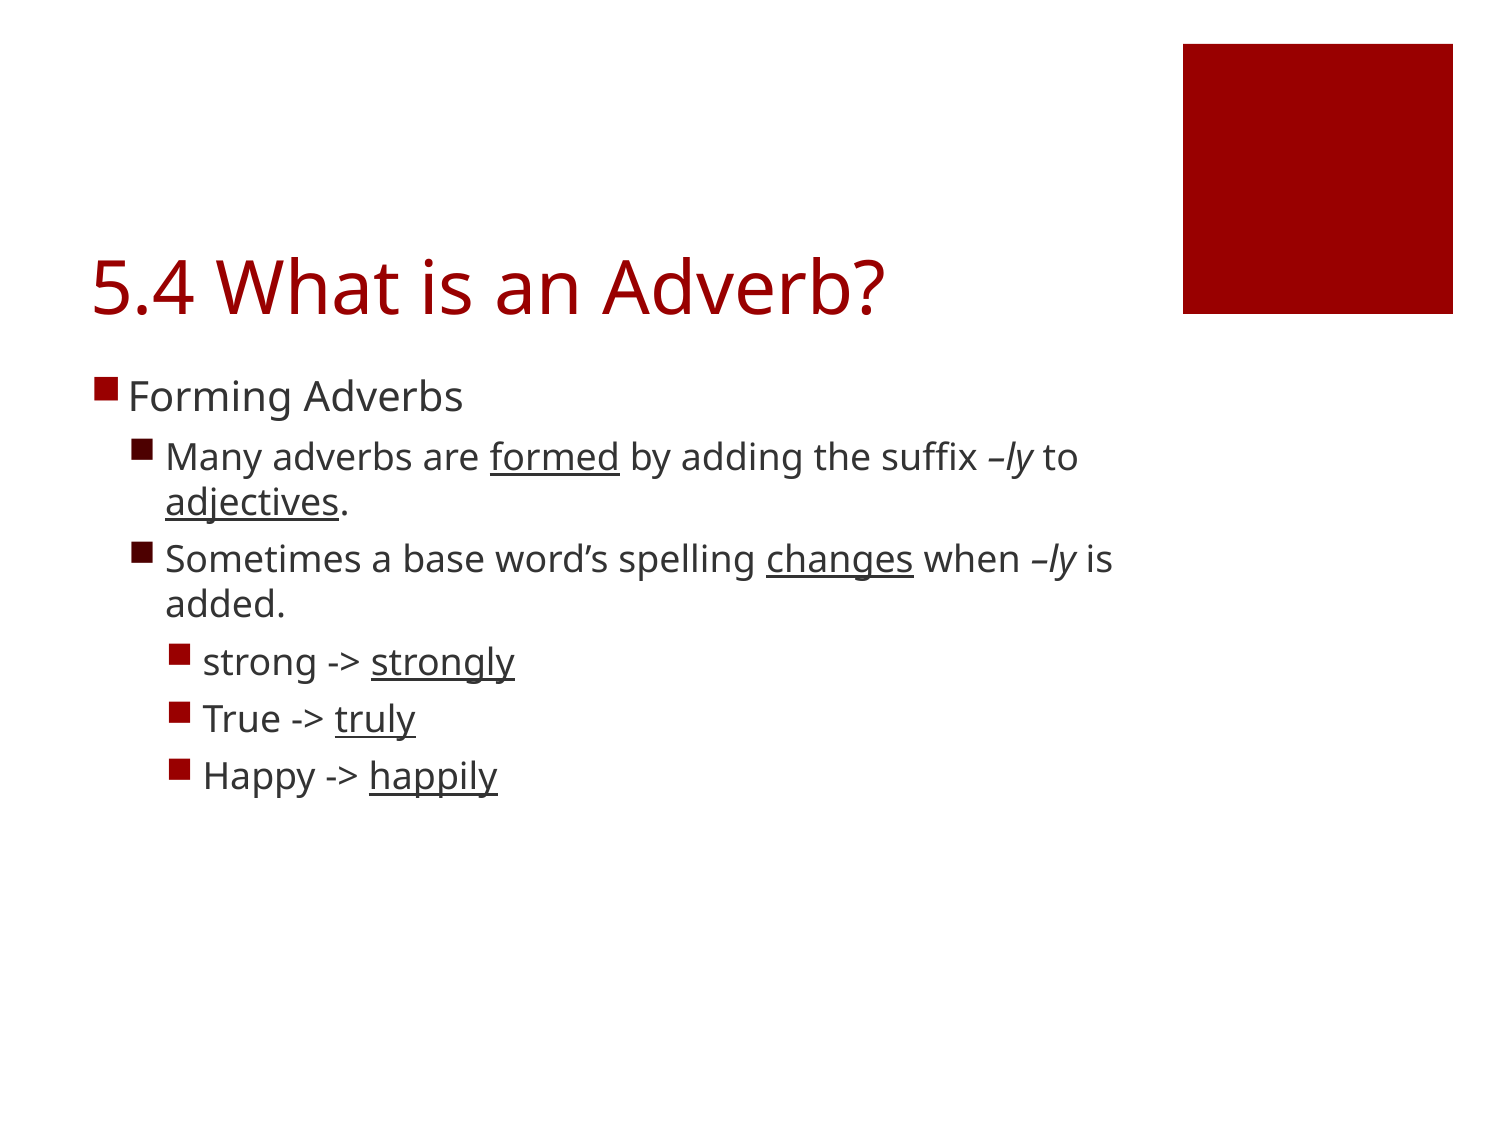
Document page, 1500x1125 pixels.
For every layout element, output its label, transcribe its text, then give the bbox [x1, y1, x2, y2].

title 5.4 What is an Adverb? [75, 149, 1143, 338]
list Forming Adverbs Many adverbs are formed by adding the suffix –ly to adjectives. Sometimes a base word’s spelling changes when –ly is added. strong -> strongly True -> truly Happy -> happily [75, 362, 1143, 1005]
